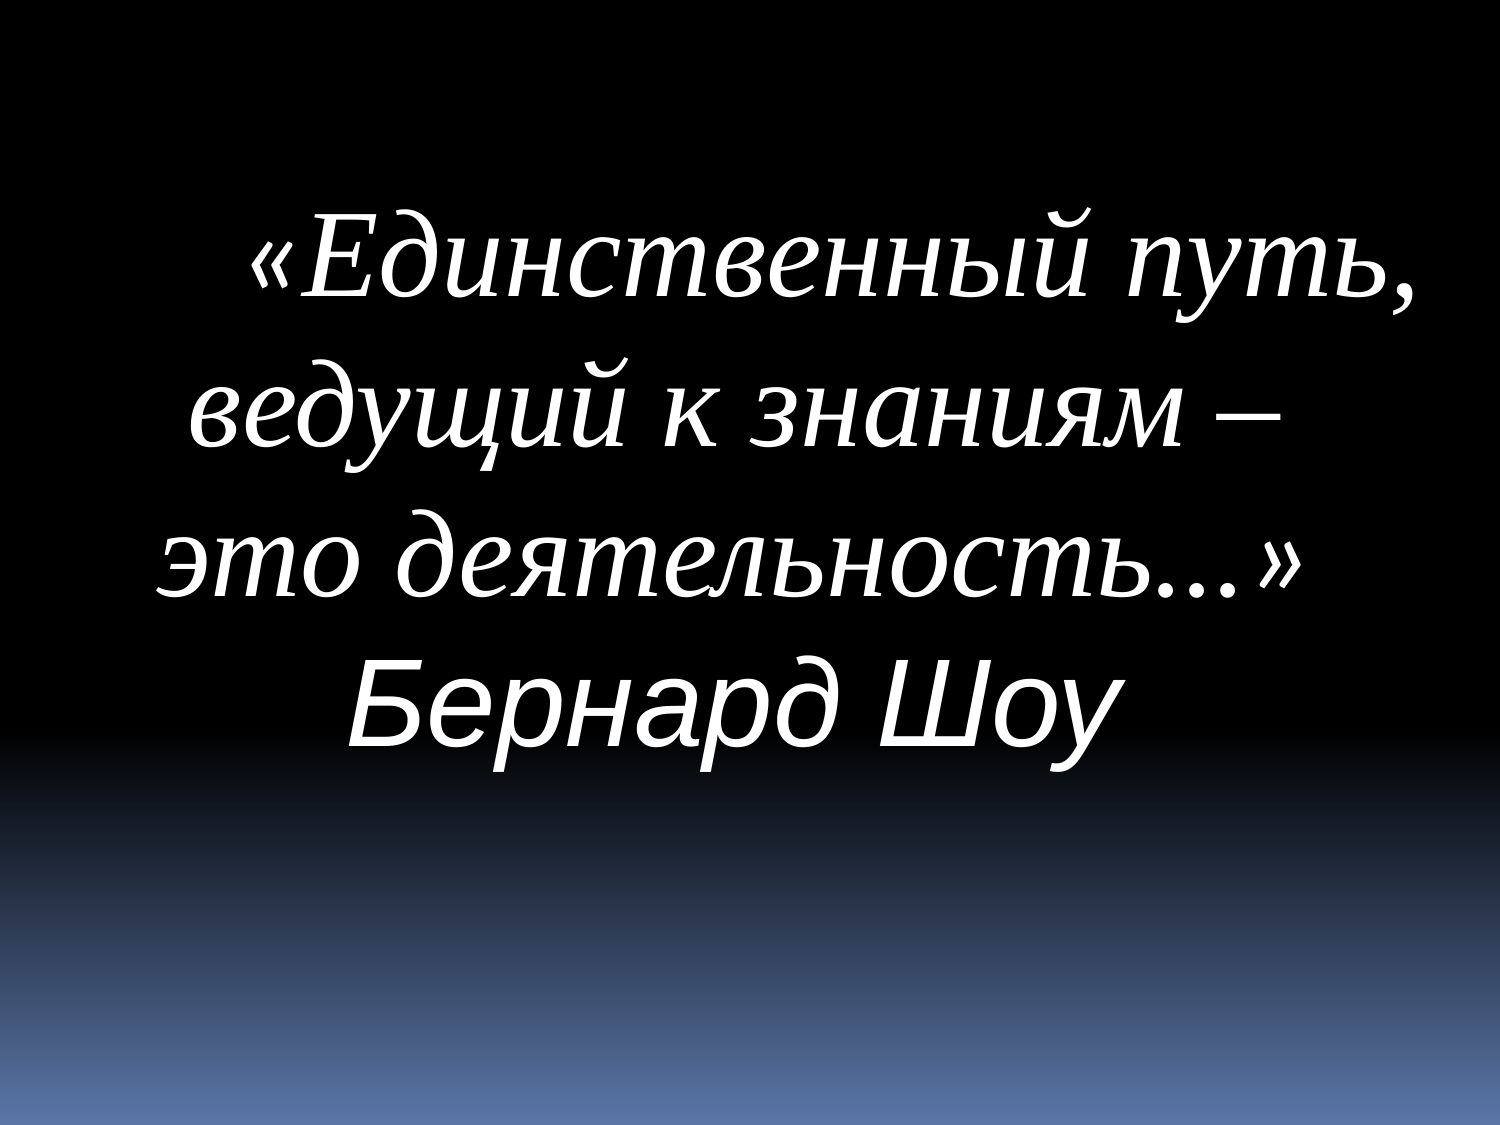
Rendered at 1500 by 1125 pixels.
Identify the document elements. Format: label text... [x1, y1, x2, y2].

text_box «Единственный путь, ведущий к знаниям – это деятельность...» Бернард Шоу [0, 163, 1500, 779]
